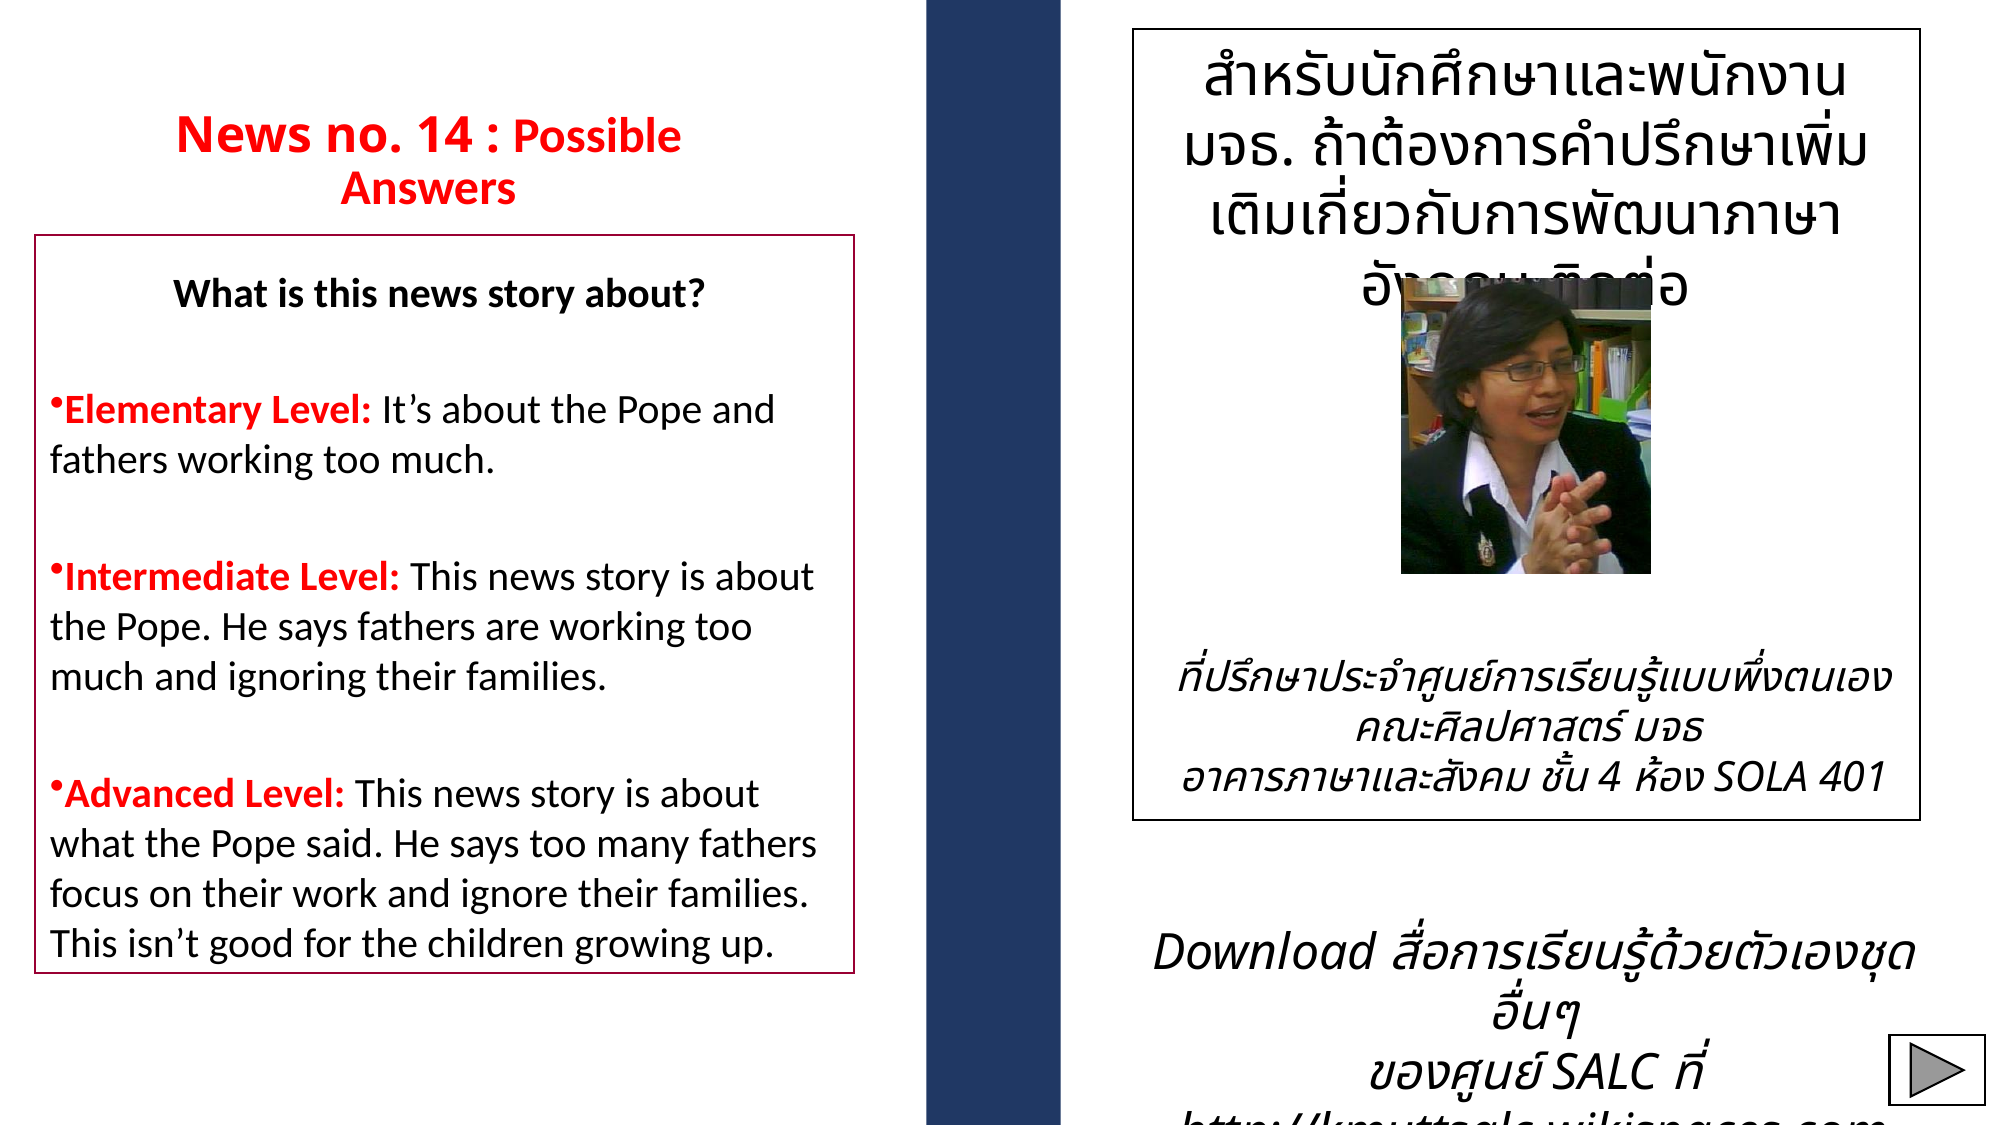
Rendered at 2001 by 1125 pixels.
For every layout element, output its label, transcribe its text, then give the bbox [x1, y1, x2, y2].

text_box What is this news story about? Elementary Level: It’s about the Pope and fathers working too much. Intermediate Level: This news story is about the Pope. He says fathers are working too much and ignoring their families. Advanced Level: This news story is about what the Pope said. He says too many fathers focus on their work and ignore their families. This isn’t good for the children growing up. [35, 234, 855, 974]
picture [1401, 277, 1651, 574]
text_box [1935, 1034, 1986, 1106]
text_box สำหรับนักศึกษาและพนักงาน มจธ. ถ้าต้องการคำปรึกษาเพิ่มเติมเกี่ยวกับการพัฒนาภาษาอังกฤษ ติดต่อ [1132, 28, 1921, 641]
table_header News no. 14 : Possible Answers [91, 91, 767, 234]
text_box ที่ปรึกษาประจำศูนย์การเรียนรู้แบบพึ่งตนเอง คณะศิลปศาสตร์ มจธ อาคารภาษาและสังคม ชั้น 4 ห้อง SOLA 401 Download สื่อการเรียนรู้ด้วยตัวเองชุดอื่นๆ ของศูนย์ SALC ที่ http://kmuttsalc.wikispaces.com [1132, 641, 1935, 1125]
text_box [925, 0, 1062, 1125]
